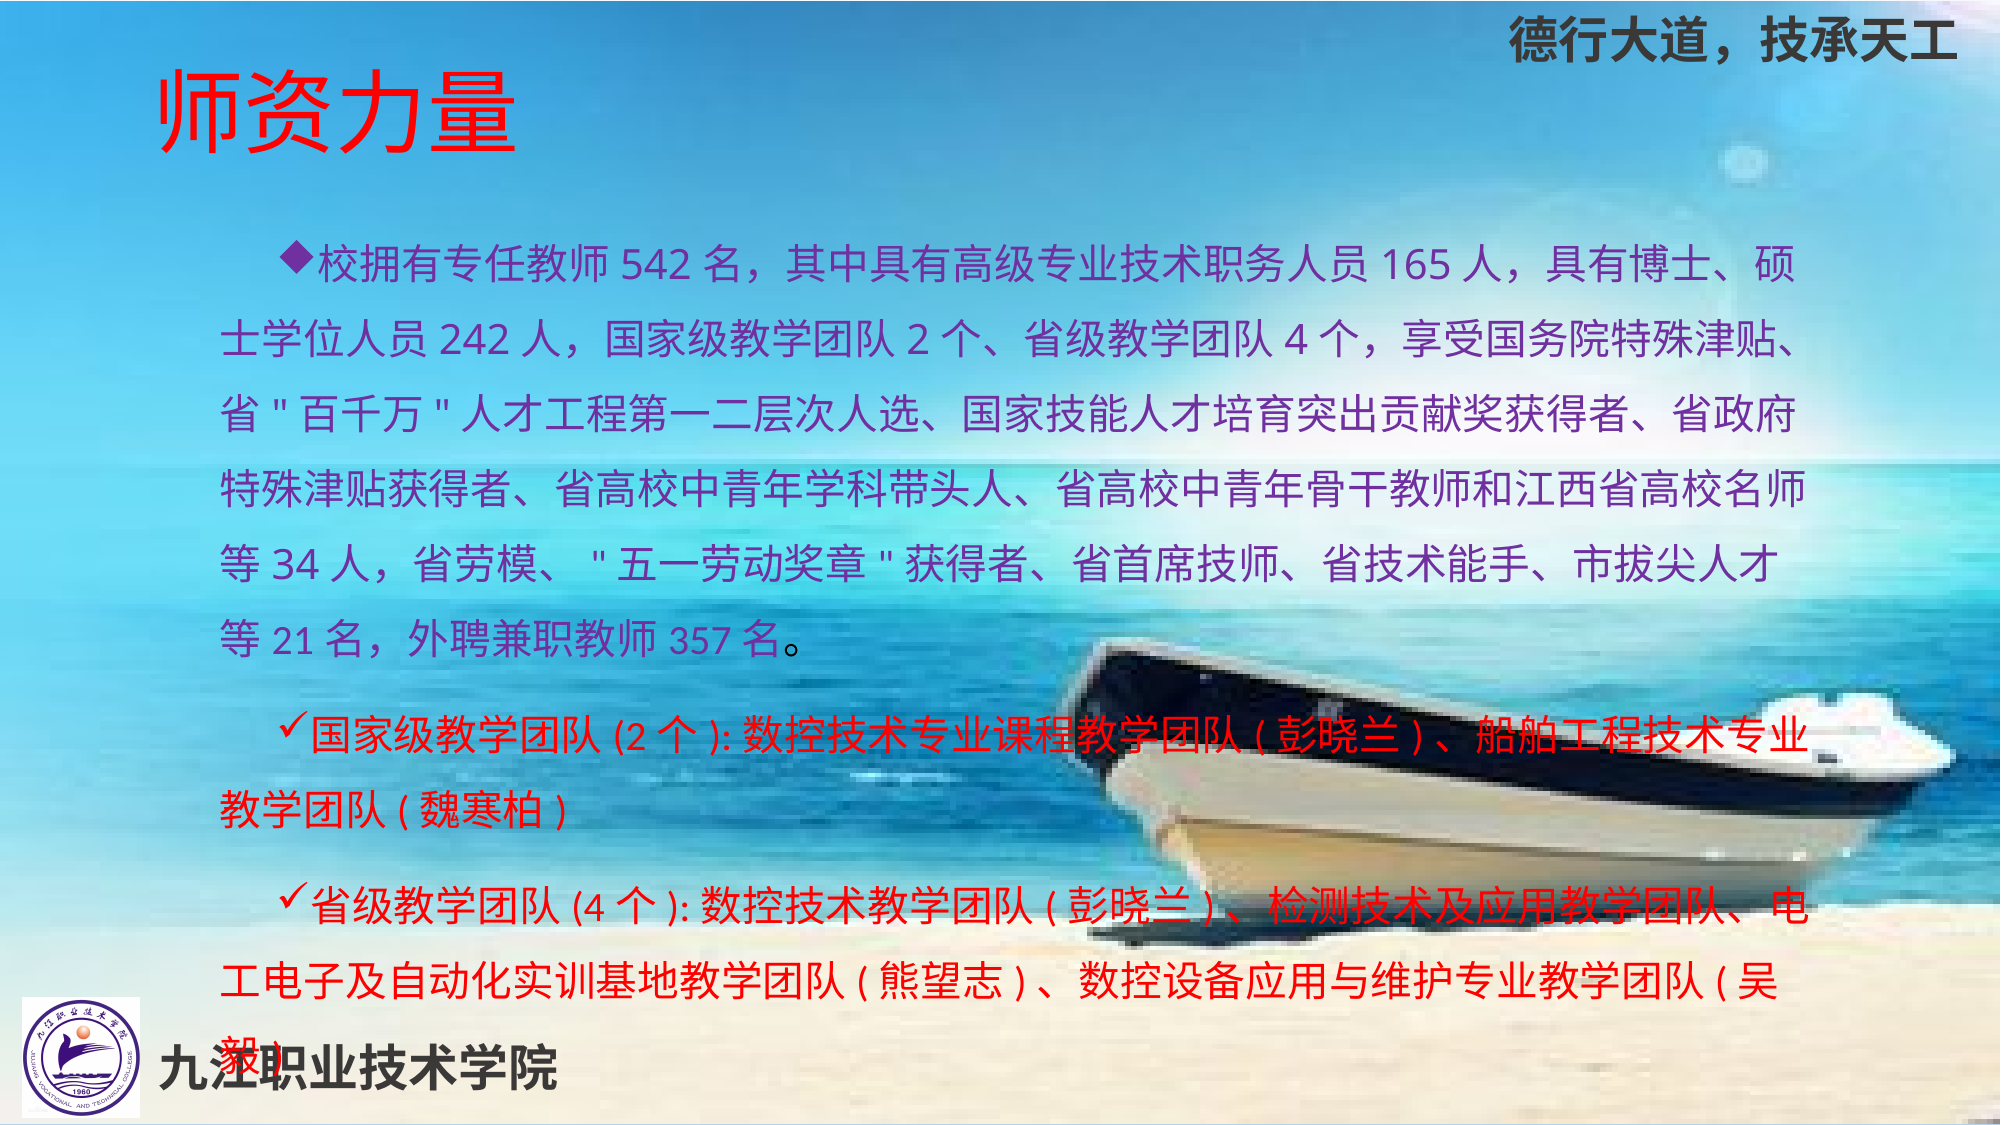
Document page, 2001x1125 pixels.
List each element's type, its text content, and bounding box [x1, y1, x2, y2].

picture [0, 1, 2000, 1124]
footer 九江职业技术学院 [98, 1042, 619, 1103]
list 校拥有专任教师542名，其中具有高级专业技术职务人员165人，具有博士、硕士学位人员242人，国家级教学团队2个、省级教学团队4个，享受国务院特殊津贴、省"百千万"人才工程第一二层次人选、国家技能人才培育突出贡献奖获得者、省政府特殊津贴获得者、省高校中青年学科带头人、省高校中青年骨干教师和江西省高校名师等34人，省劳模、"五一劳动奖章"获得者、省首席技师、省技术能手、市拔尖人才等21名，外聘兼职教师357名。 国家级教学团队(2个):数控技术专业课程教学团队(彭晓兰)、船舶工程技术专业教学团队(魏寒柏) 省级教学团队(4个):数控技术教学团队(彭晓兰)、检测技术及应用教学团队、电工电子及自动化实训基地教学团队(熊望志)、数控设备应用与维护专业教学团队(吴 毅) [111, 205, 1837, 920]
title 师资力量 [137, 59, 1863, 223]
